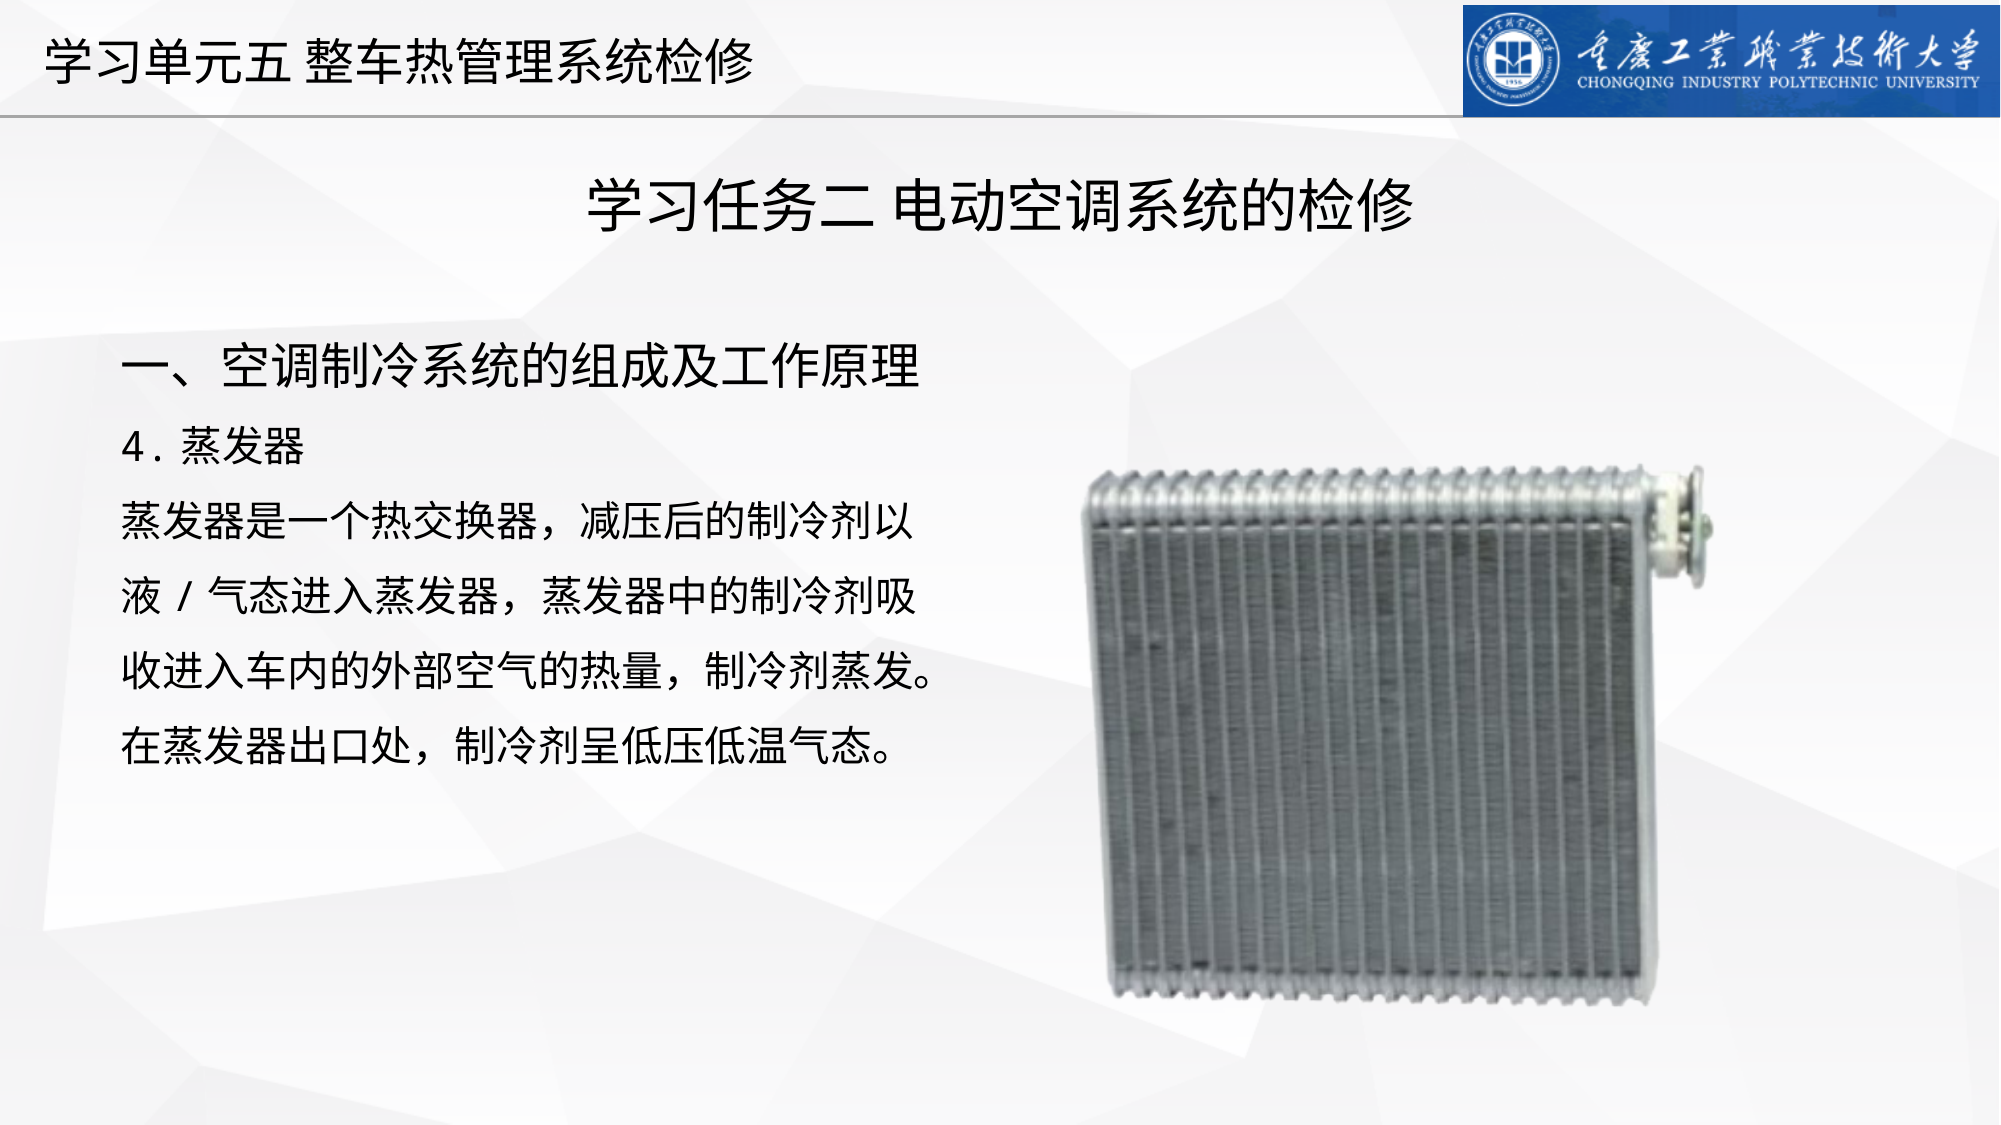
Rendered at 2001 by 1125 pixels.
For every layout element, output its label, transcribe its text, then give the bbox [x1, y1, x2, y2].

picture [0, 118, 1999, 1125]
text_box 学习任务二 电动空调系统的检修 [433, 161, 1567, 247]
text_box 一、空调制冷系统的组成及工作原理 4.蒸发器 蒸发器是一个热交换器，减压后的制冷剂以液/气态进入蒸发器，蒸发器中的制冷剂吸收进入车内的外部空气的热量，制冷剂蒸发。在蒸发器出口处，制冷剂呈低压低温气态。 [105, 297, 937, 777]
picture [0, 0, 2001, 117]
